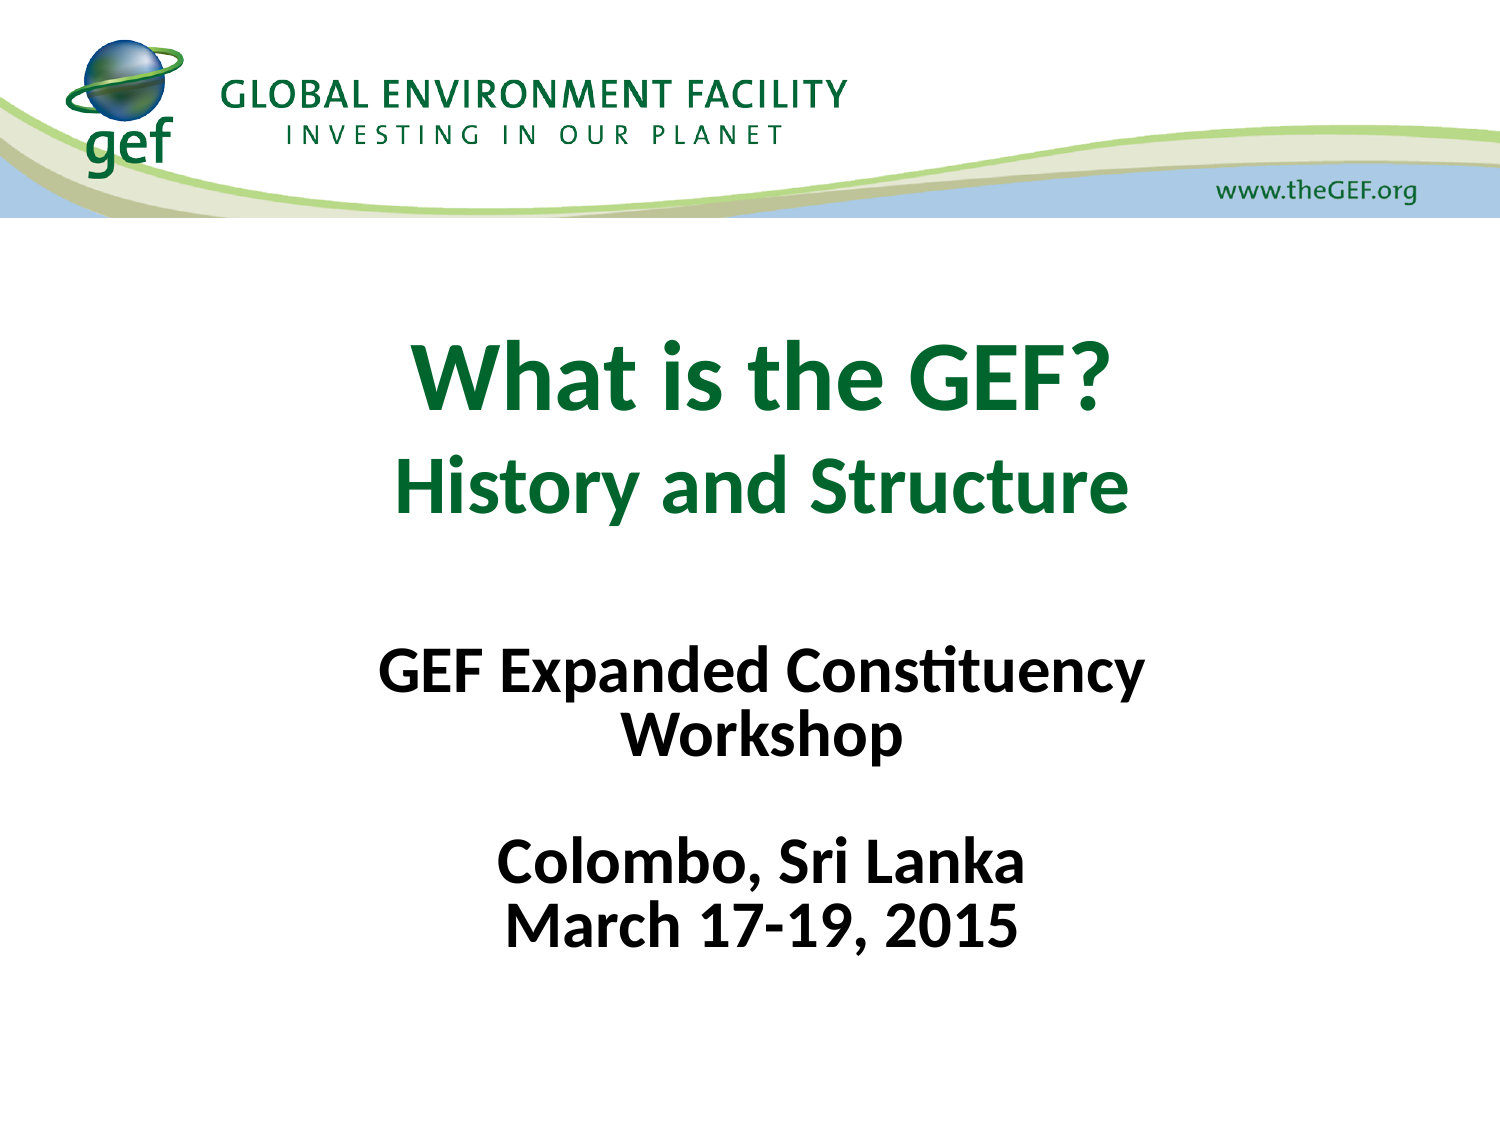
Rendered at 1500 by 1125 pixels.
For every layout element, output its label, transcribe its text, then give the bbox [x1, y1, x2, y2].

title What is the GEF? History and Structure [87, 326, 1438, 514]
picture [0, 12, 1500, 218]
subtitle GEF Expanded Constituency Workshop Colombo, Sri Lanka March 17-19, 2015 [237, 633, 1288, 1097]
